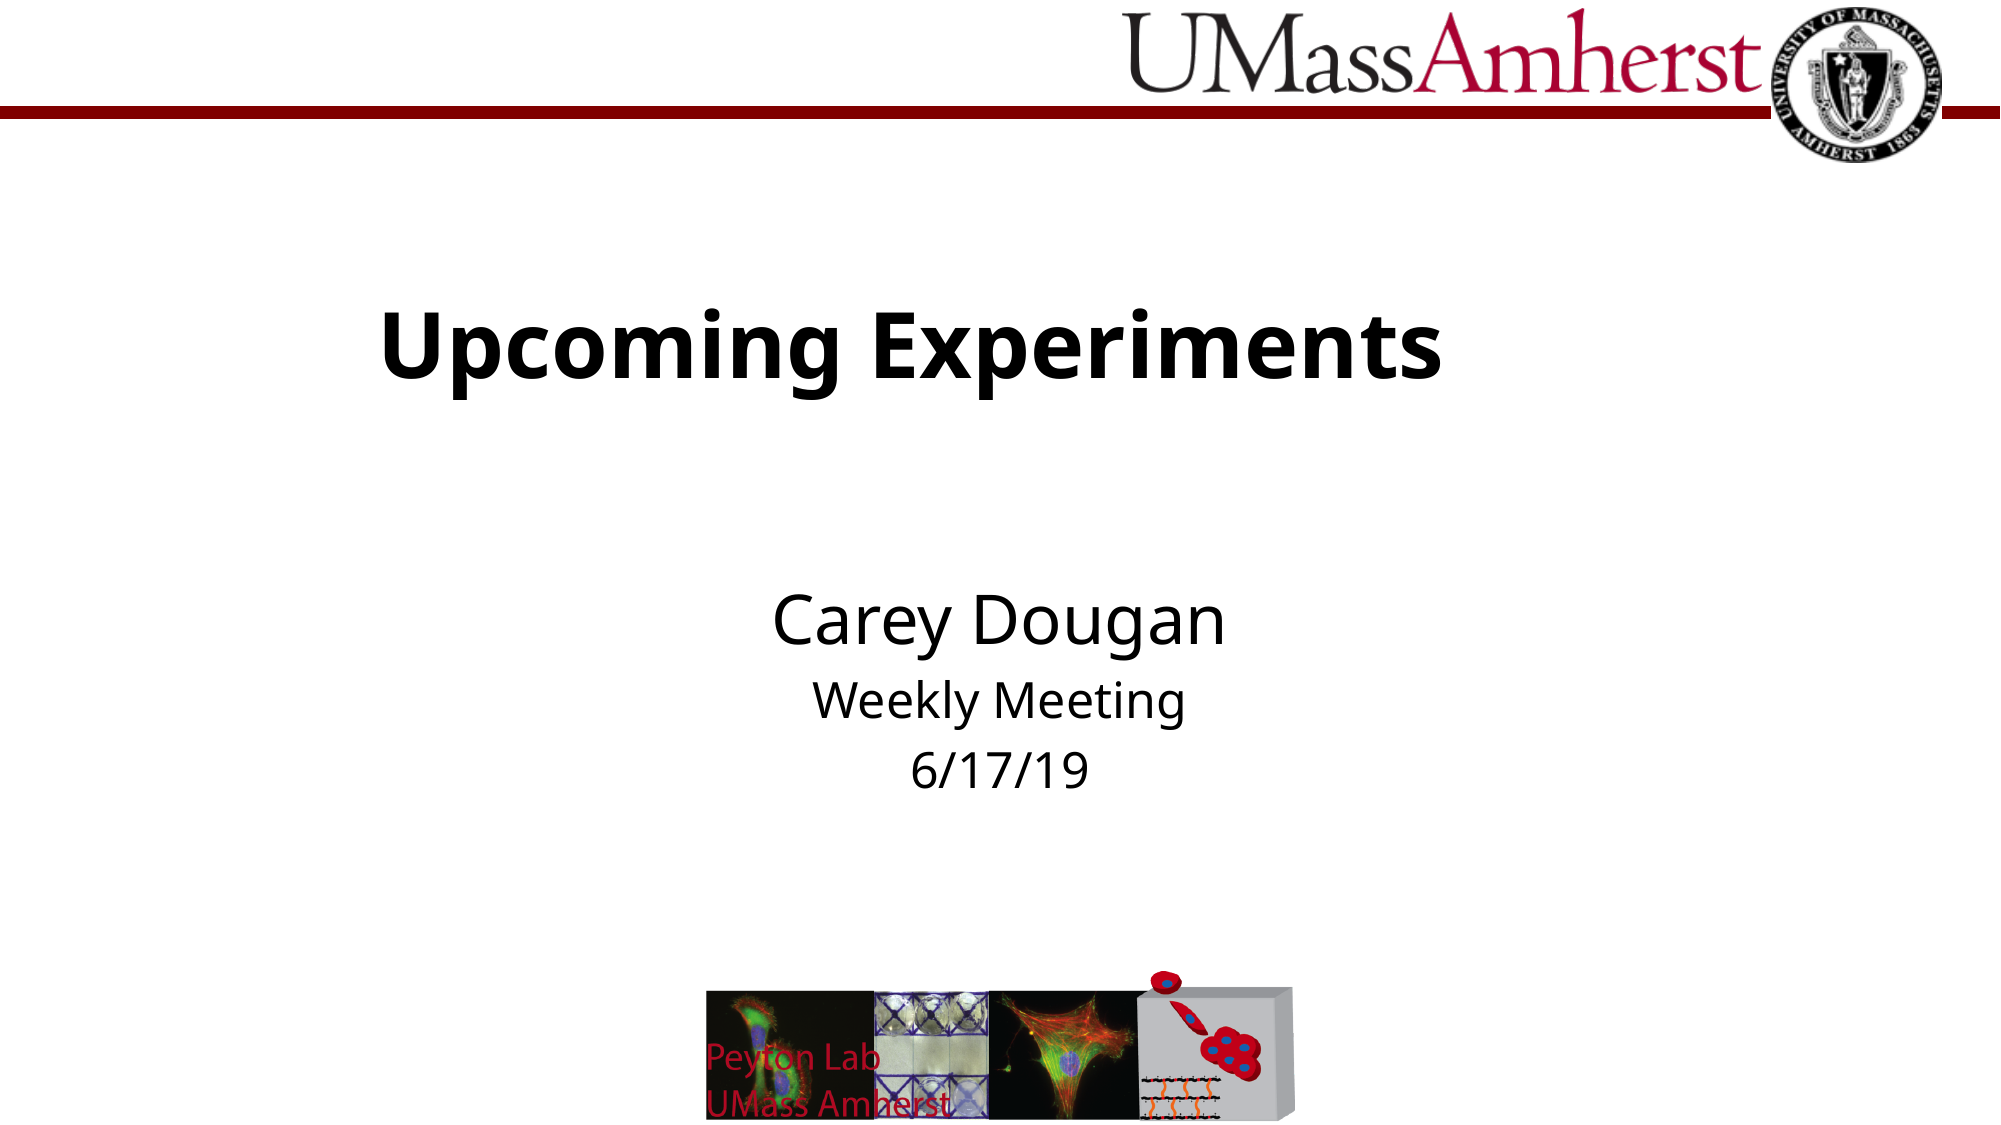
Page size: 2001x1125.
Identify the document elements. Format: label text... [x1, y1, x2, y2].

picture [705, 971, 1295, 1125]
picture [1122, 7, 1762, 95]
subtitle Carey Dougan Weekly Meeting 6/17/19 [396, 568, 1604, 967]
title Upcoming Experiments [362, 220, 1638, 463]
picture [1771, 7, 1942, 163]
